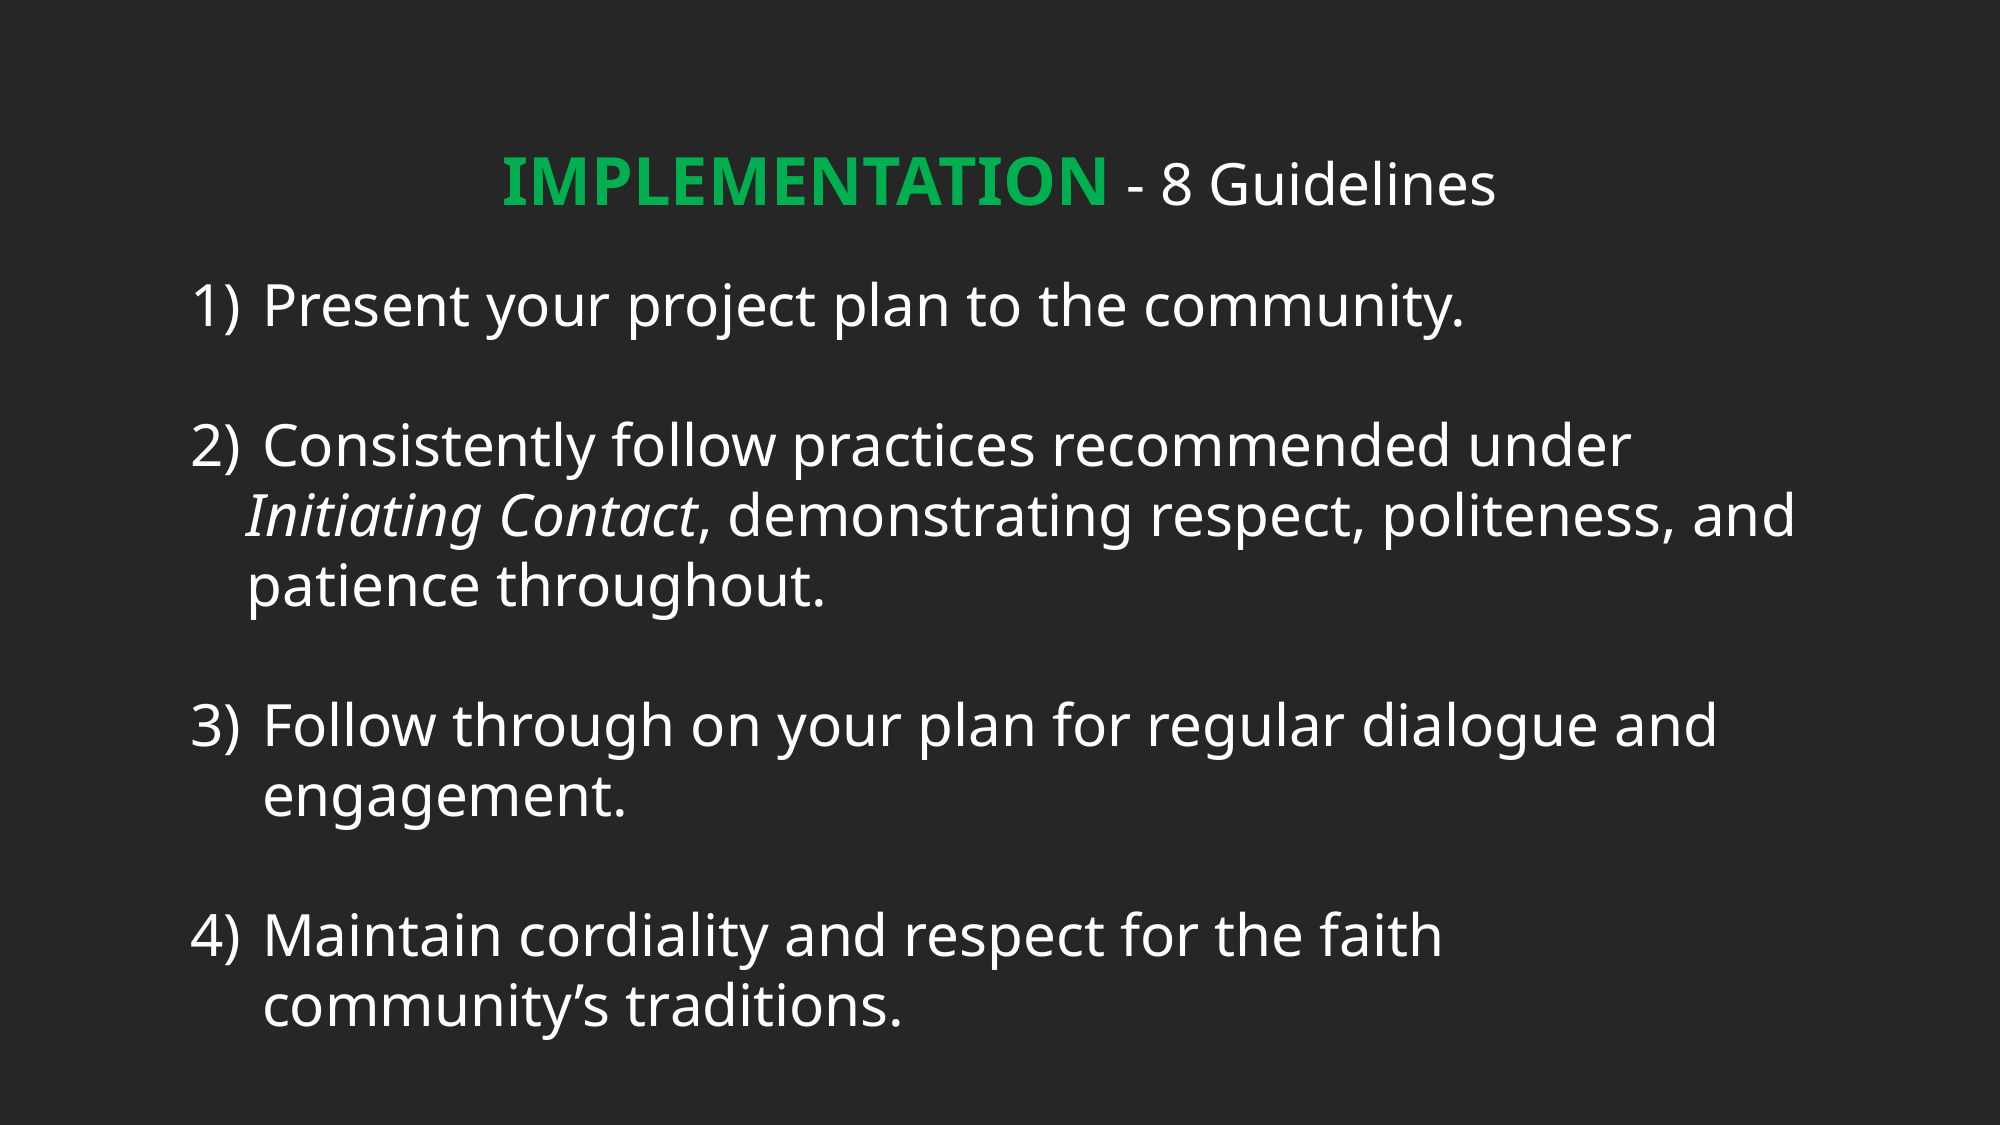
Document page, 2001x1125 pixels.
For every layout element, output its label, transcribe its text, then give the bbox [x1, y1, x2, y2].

text_box Present your project plan to the community. Consistently follow practices recommended under Initiating Contact, demonstrating respect, politeness, and patience throughout. Follow through on your plan for regular dialogue and engagement. Maintain cordiality and respect for the faith community’s traditions. [175, 200, 1824, 1046]
title IMPLEMENTATION - 8 Guidelines [284, 61, 1716, 265]
